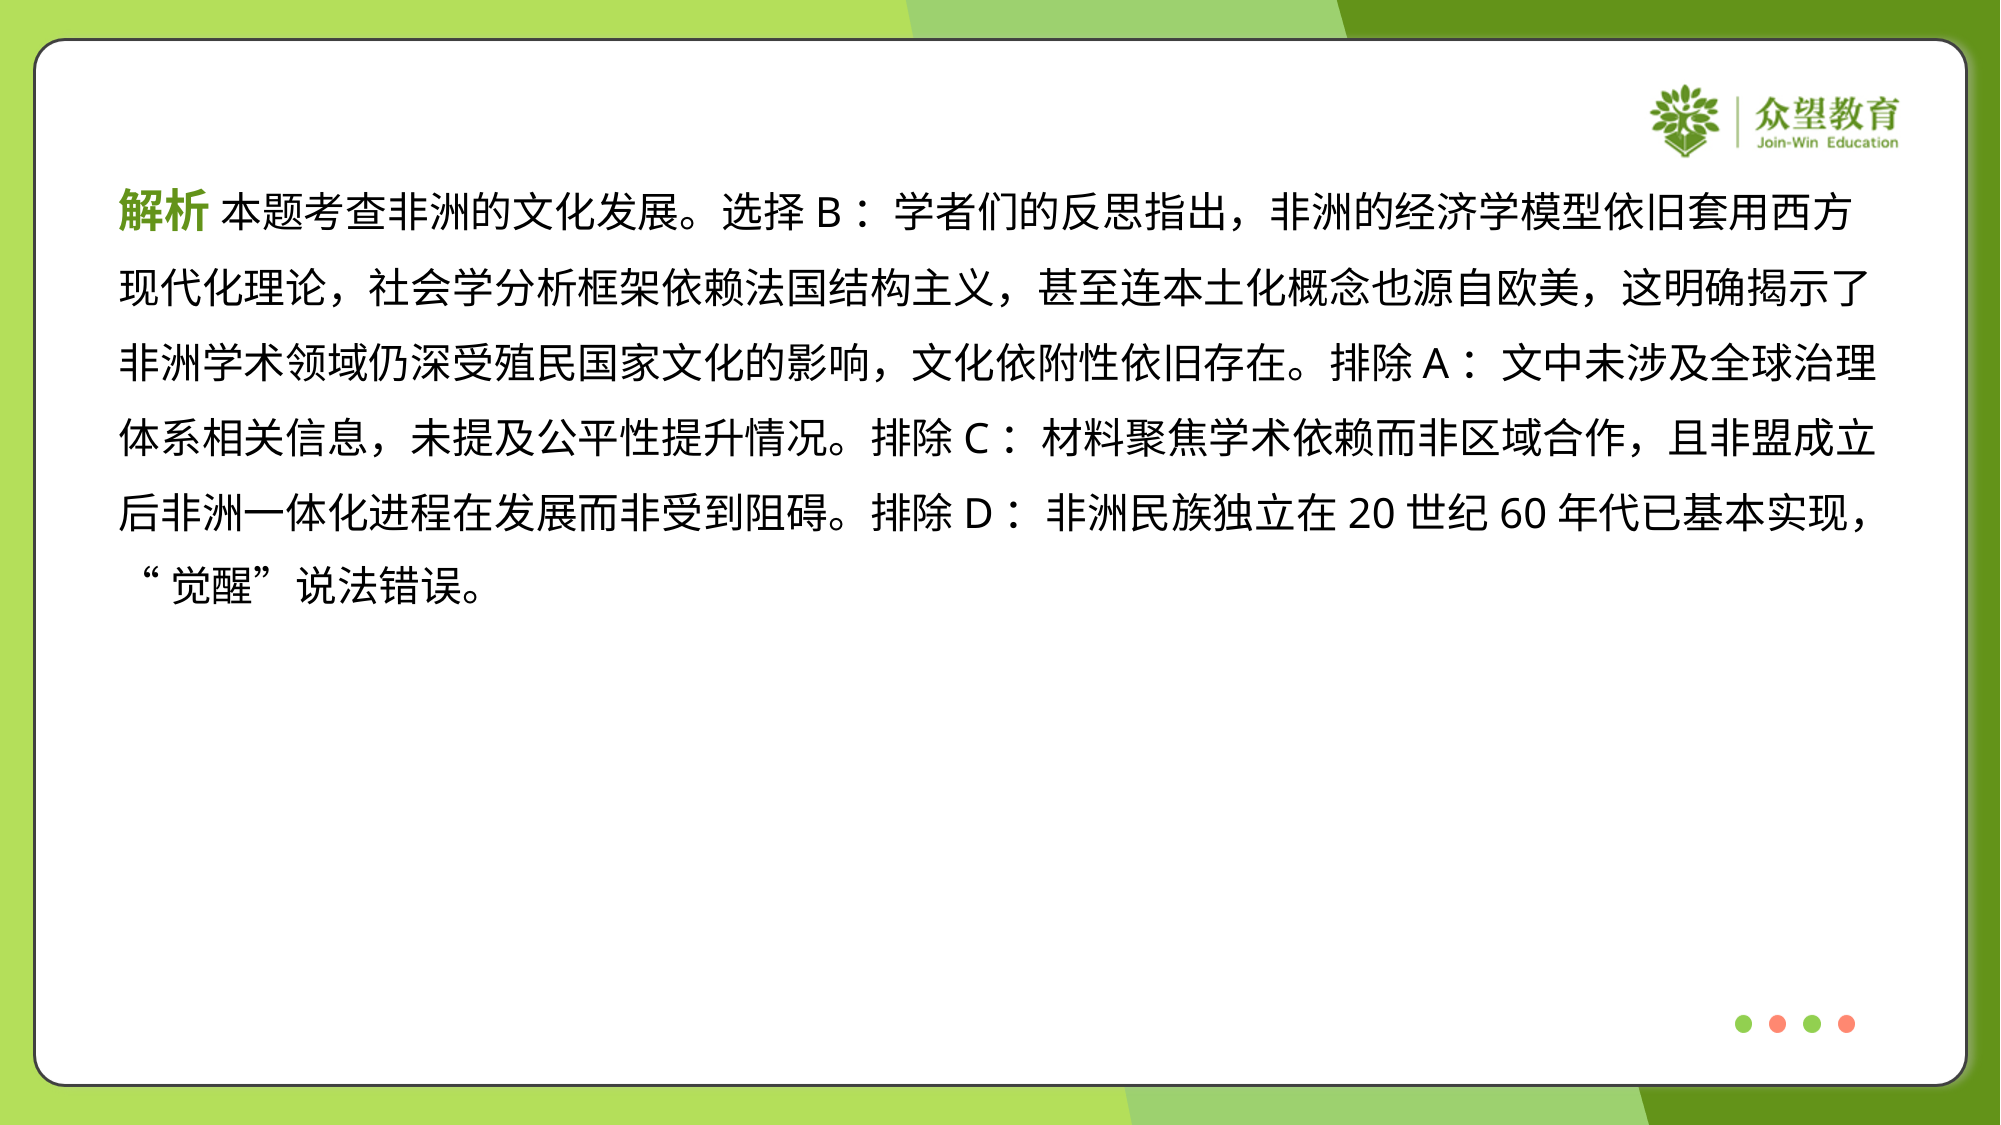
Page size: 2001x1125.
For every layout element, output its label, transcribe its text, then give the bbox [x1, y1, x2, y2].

picture [0, 0, 2000, 1125]
text_box 解析 本题考查非洲的文化发展。选择B：学者们的反思指出，非洲的经济学模型依旧套用西方 现代化理论，社会学分析框架依赖法国结构主义，甚至连本土化概念也源自欧美，这明确揭示了 非洲学术领域仍深受殖民国家文化的影响，文化依附性依旧存在。排除A：文中未涉及全球治理 体系相关信息，未提及公平性提升情况。排除C：材料聚焦学术依赖而非区域合作，且非盟成立 后非洲一体化进程在发展而非受到阻碍。排除D：非洲民族独立在20世纪60年代已基本实现， “觉醒”说法错误。 [118, 159, 1883, 602]
